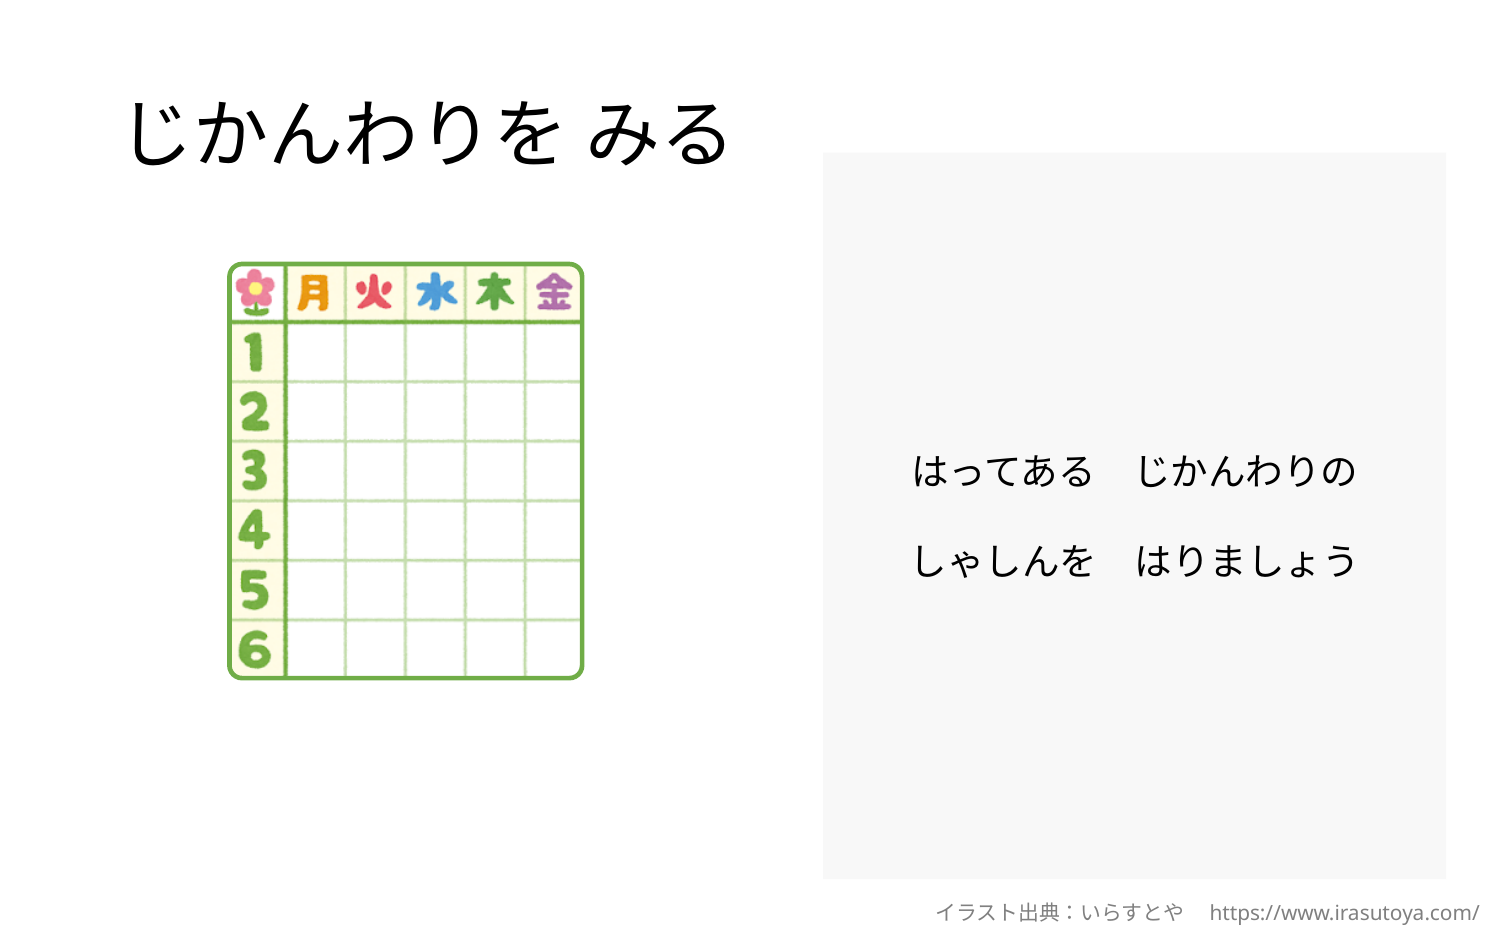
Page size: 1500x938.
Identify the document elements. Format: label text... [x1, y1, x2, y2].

text_box じかんわりを みる [104, 78, 754, 184]
picture [229, 264, 583, 679]
text_box はってある じかんわりの しゃしんを はりましょう [823, 152, 1447, 880]
